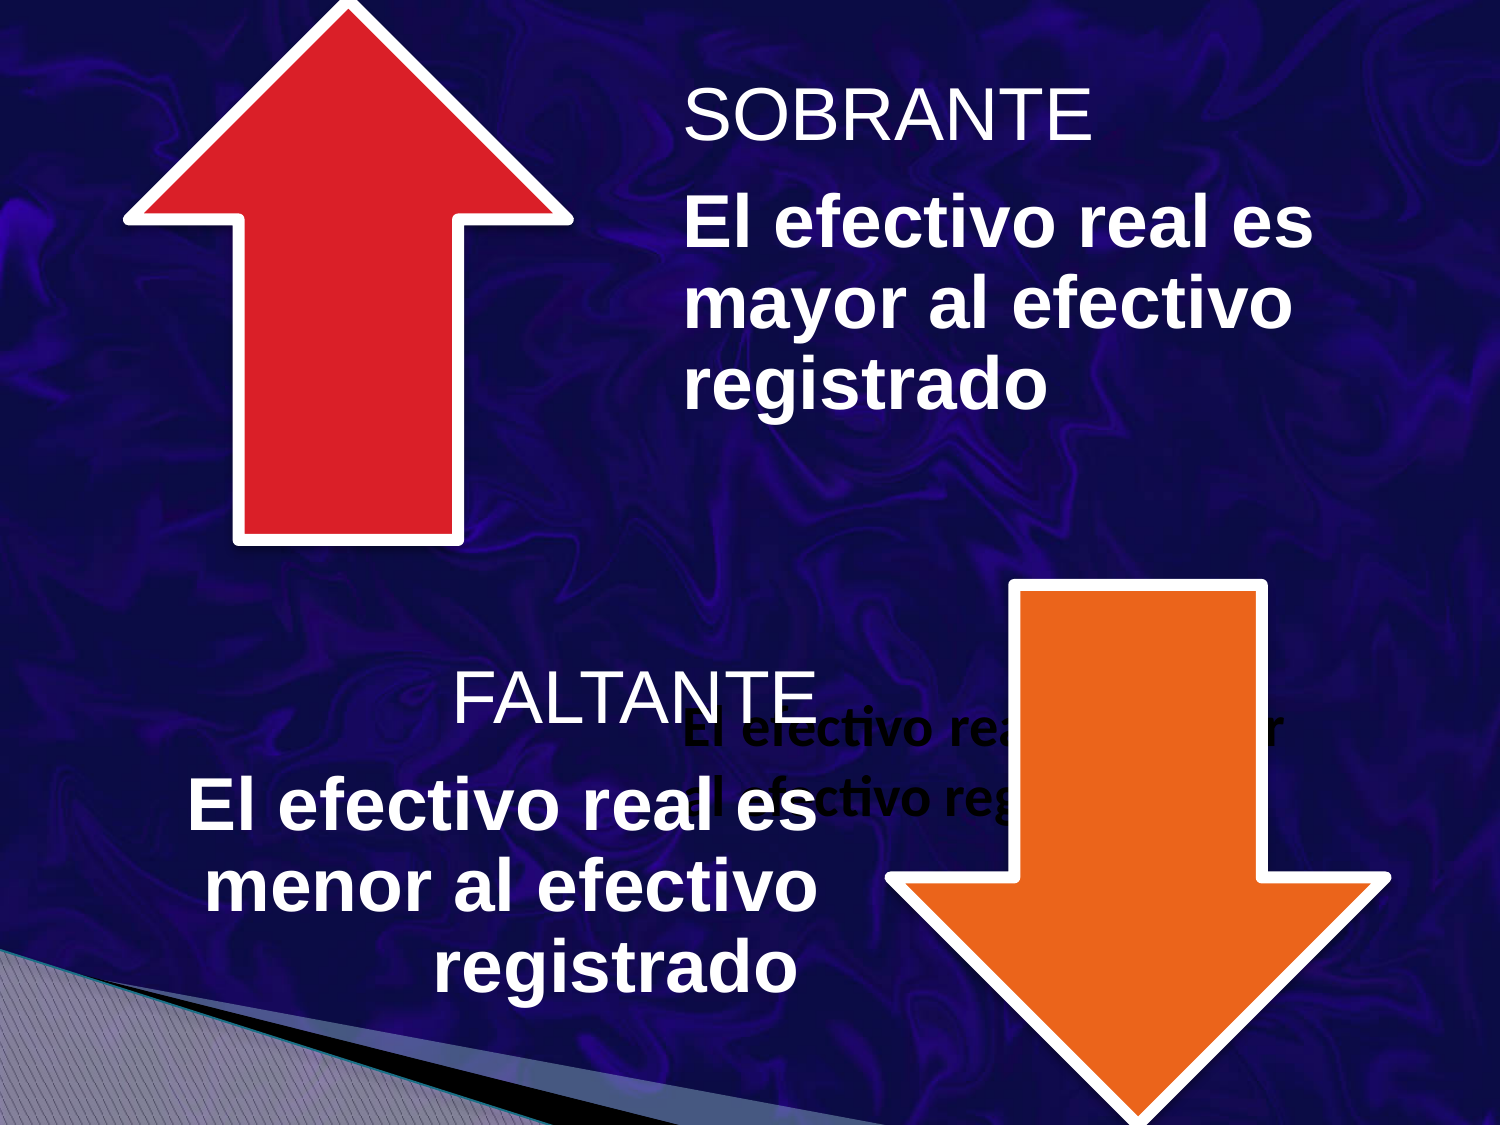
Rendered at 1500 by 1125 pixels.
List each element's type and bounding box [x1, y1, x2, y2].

text_box [0, 0, 1500, 1125]
